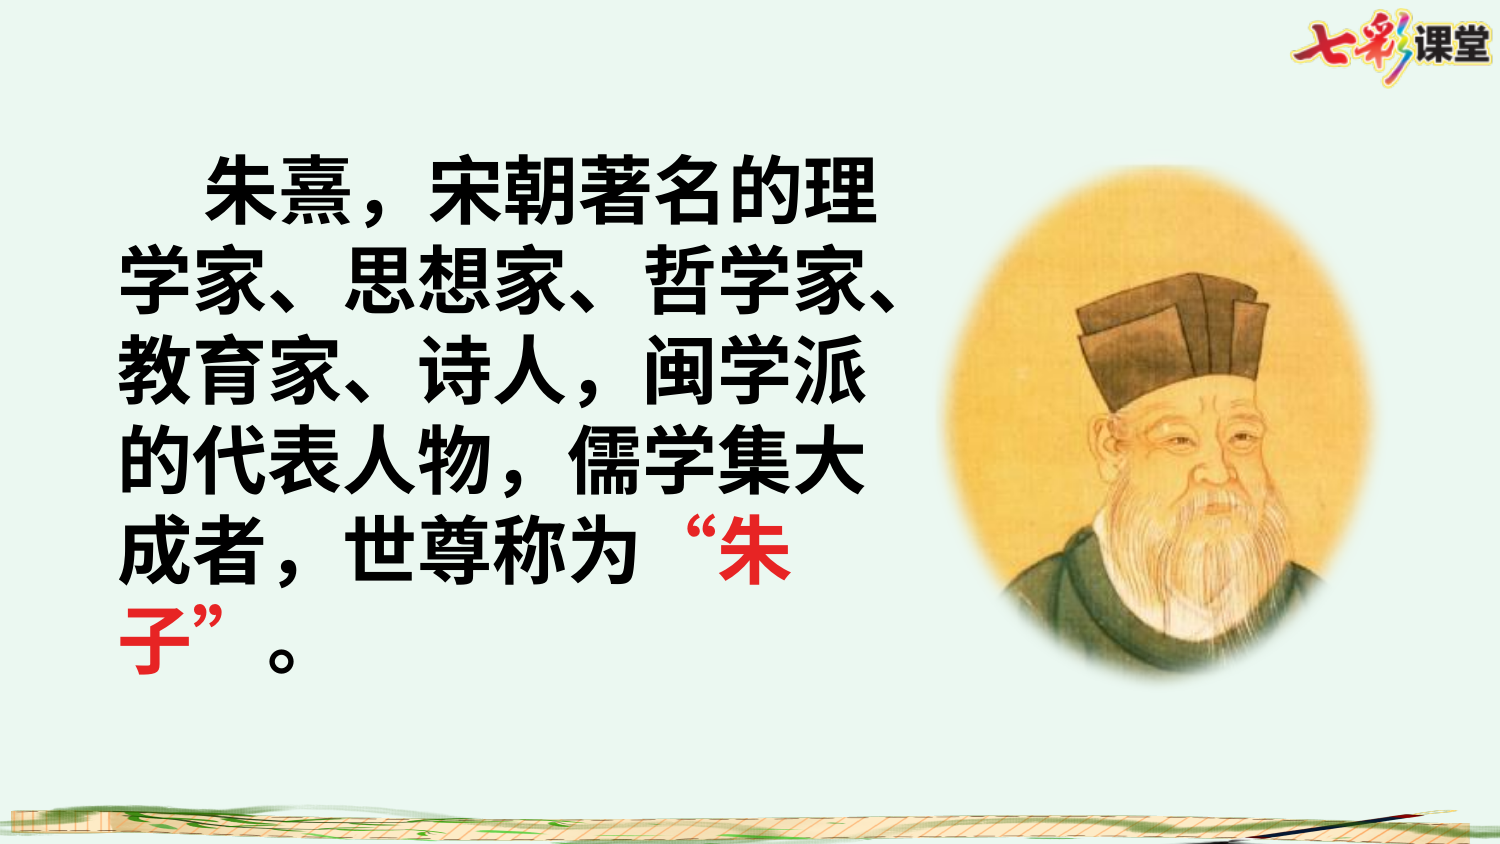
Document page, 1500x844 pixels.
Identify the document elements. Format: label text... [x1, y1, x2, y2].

picture [1289, 8, 1495, 89]
text_box 朱熹，宋朝著名的理学家、思想家、哲学家、教育家、诗人，闽学派的代表人物，儒学集大成者，世尊称为“朱子”。 [102, 135, 926, 691]
picture [926, 147, 1389, 694]
picture [0, 732, 1500, 844]
